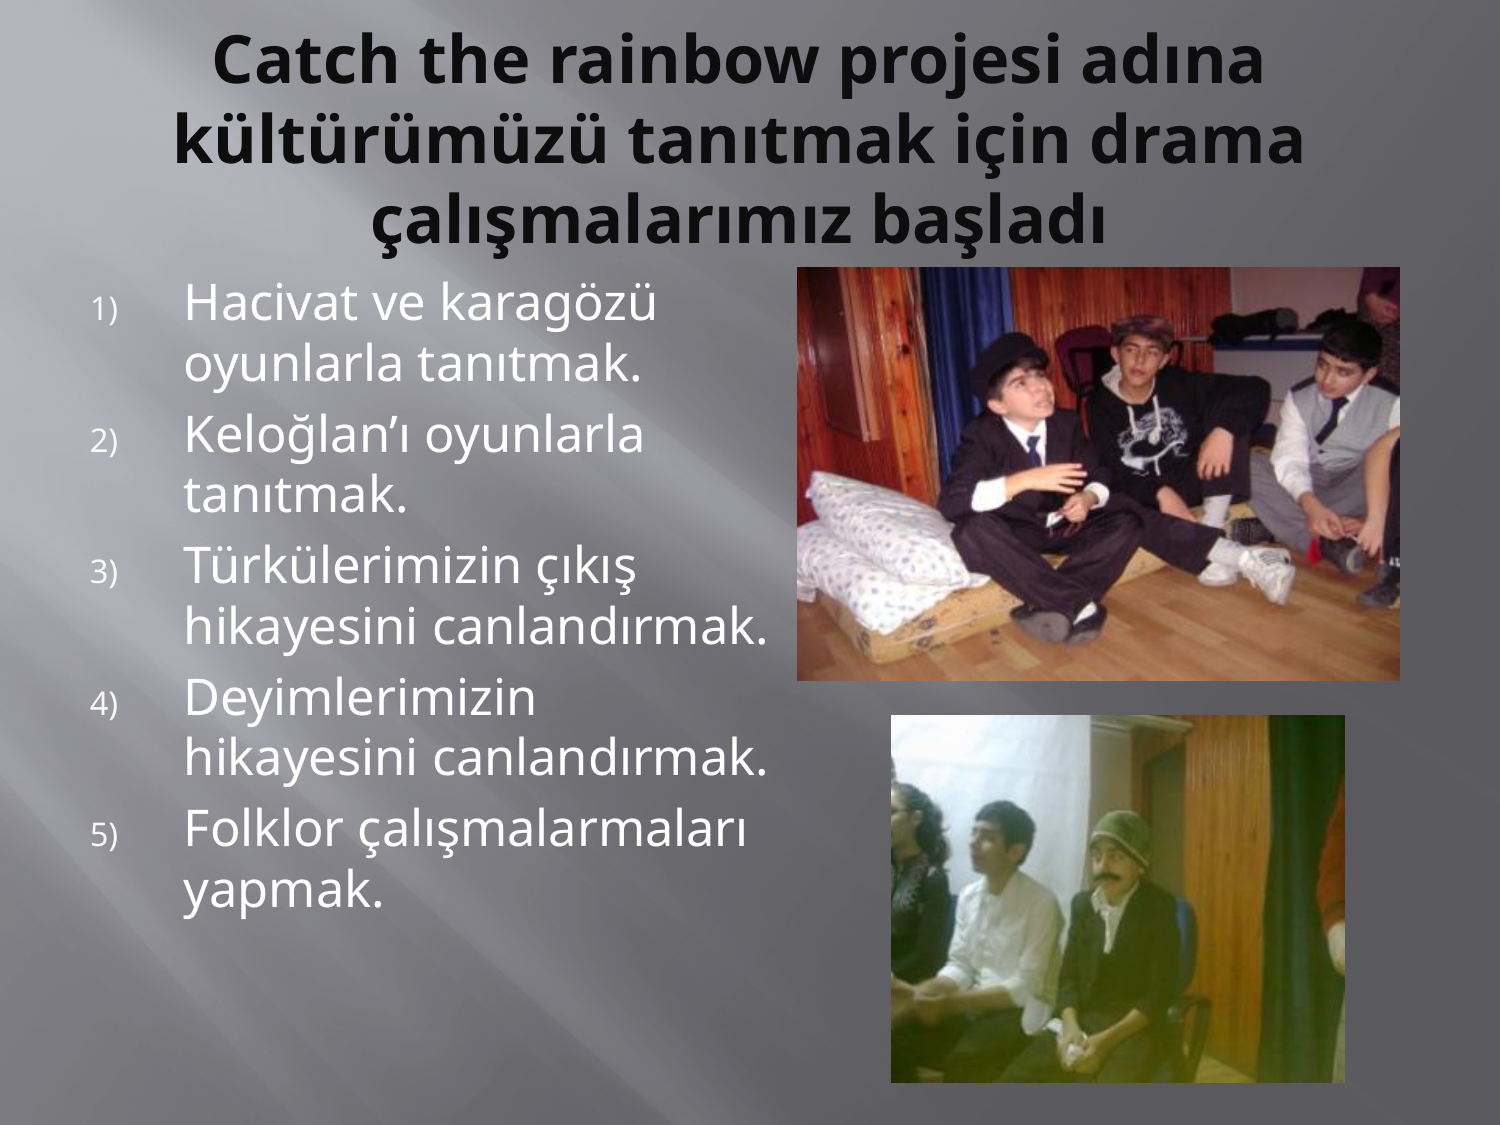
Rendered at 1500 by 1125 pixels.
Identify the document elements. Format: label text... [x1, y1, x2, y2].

picture [796, 266, 1400, 681]
picture [891, 715, 1345, 1083]
title Catch the rainbow projesi adına kültürümüzü tanıtmak için drama çalışmalarımız başladı [64, 42, 1415, 231]
list Hacivat ve karagözü oyunlarla tanıtmak. Keloğlan’ı oyunlarla tanıtmak. Türkülerimizin çıkış hikayesini canlandırmak. Deyimlerimizin hikayesini canlandırmak. Folklor çalışmalarmaları yapmak. [75, 262, 798, 1035]
